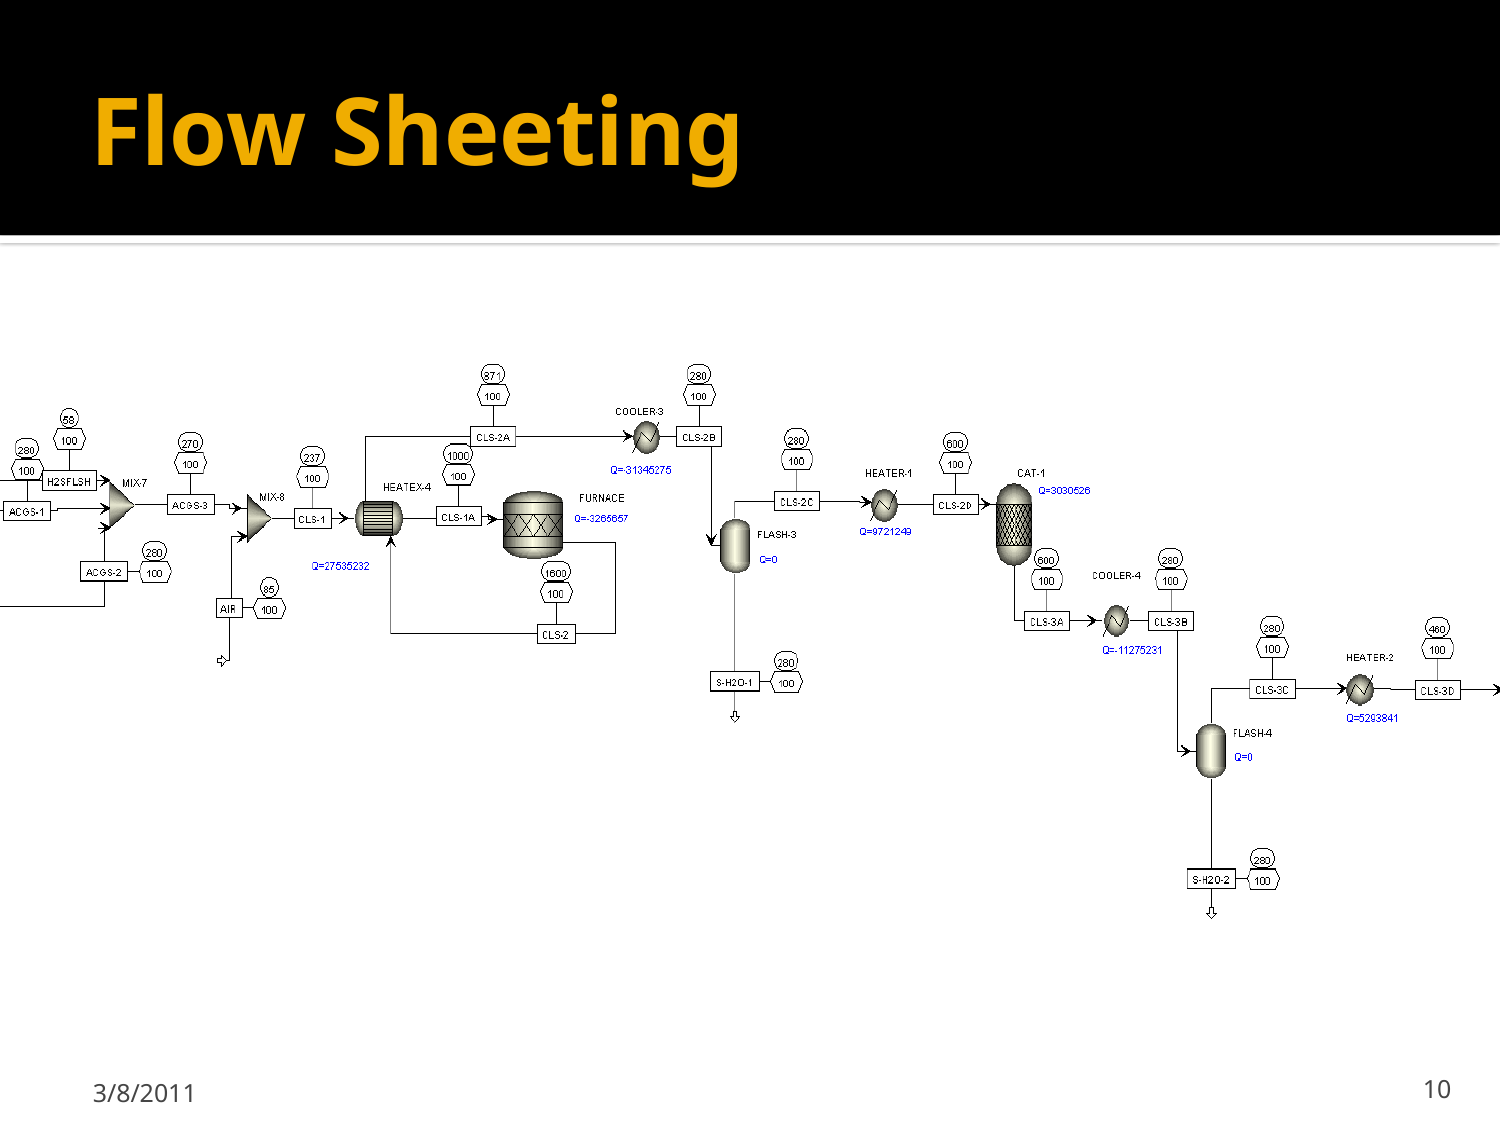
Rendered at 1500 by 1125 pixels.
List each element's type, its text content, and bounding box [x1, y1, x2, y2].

slide_number 10 [1345, 1062, 1467, 1108]
title Flow Sheeting [75, 25, 1425, 231]
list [0, 349, 1500, 938]
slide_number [75, 1062, 425, 1108]
